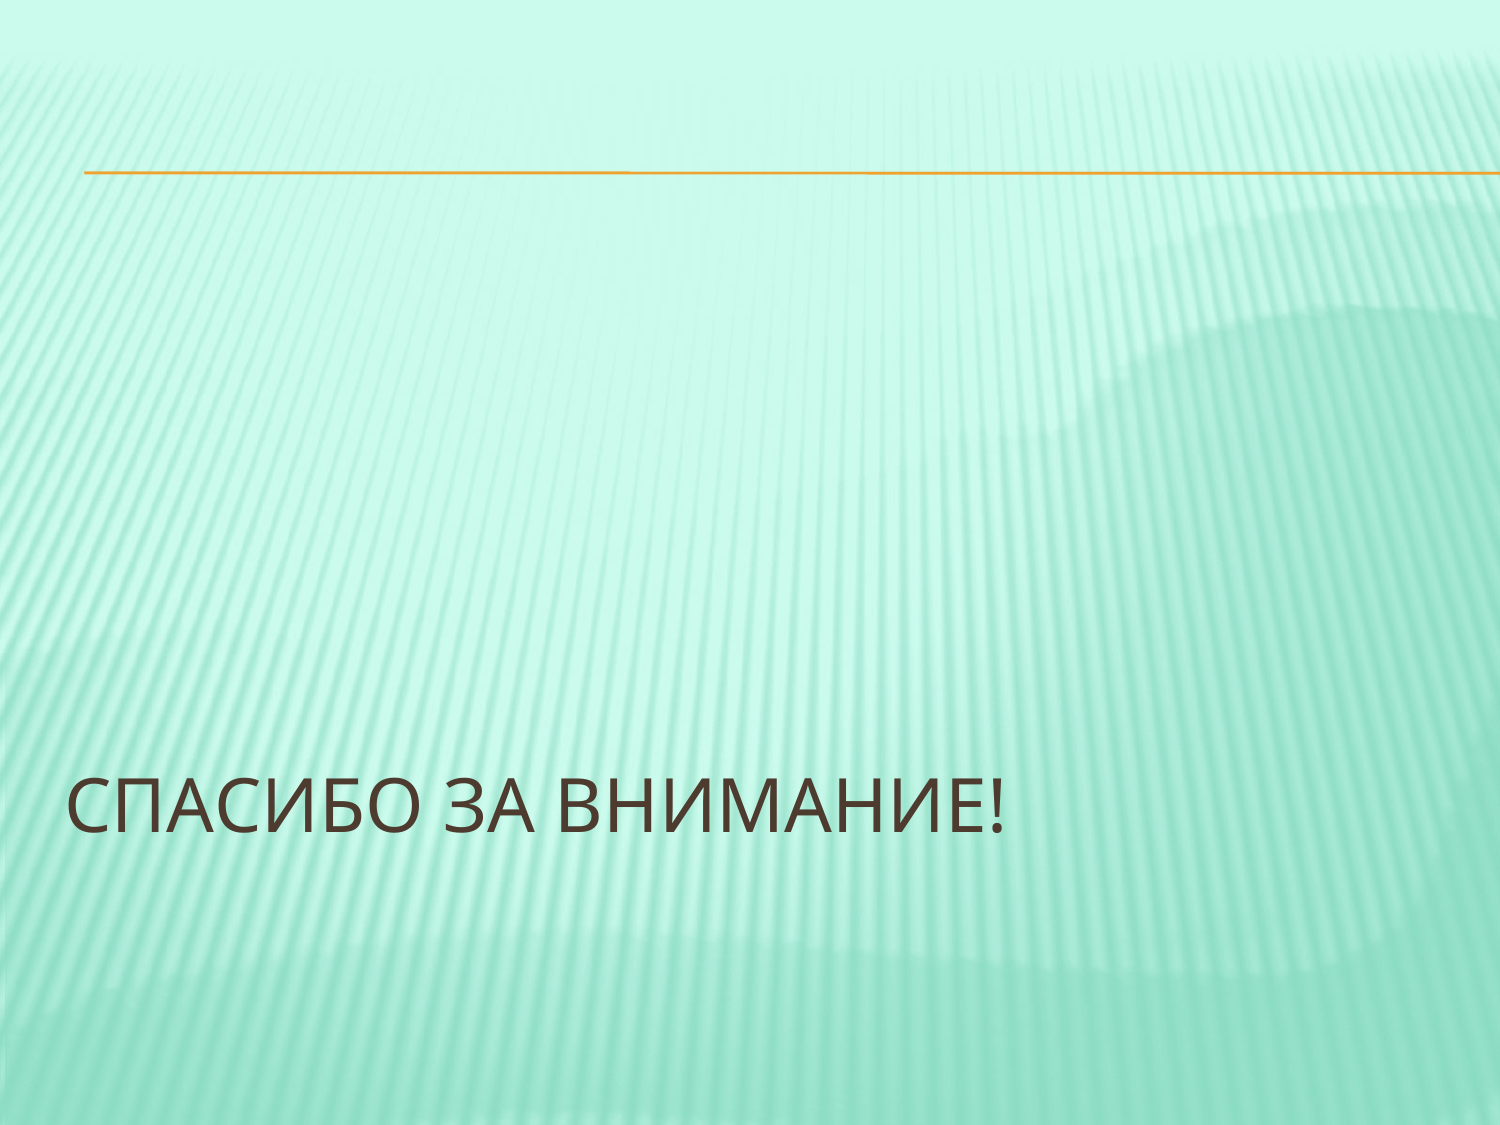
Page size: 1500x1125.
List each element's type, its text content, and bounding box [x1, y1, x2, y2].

title Спасибо за внимание! [49, 738, 1475, 868]
